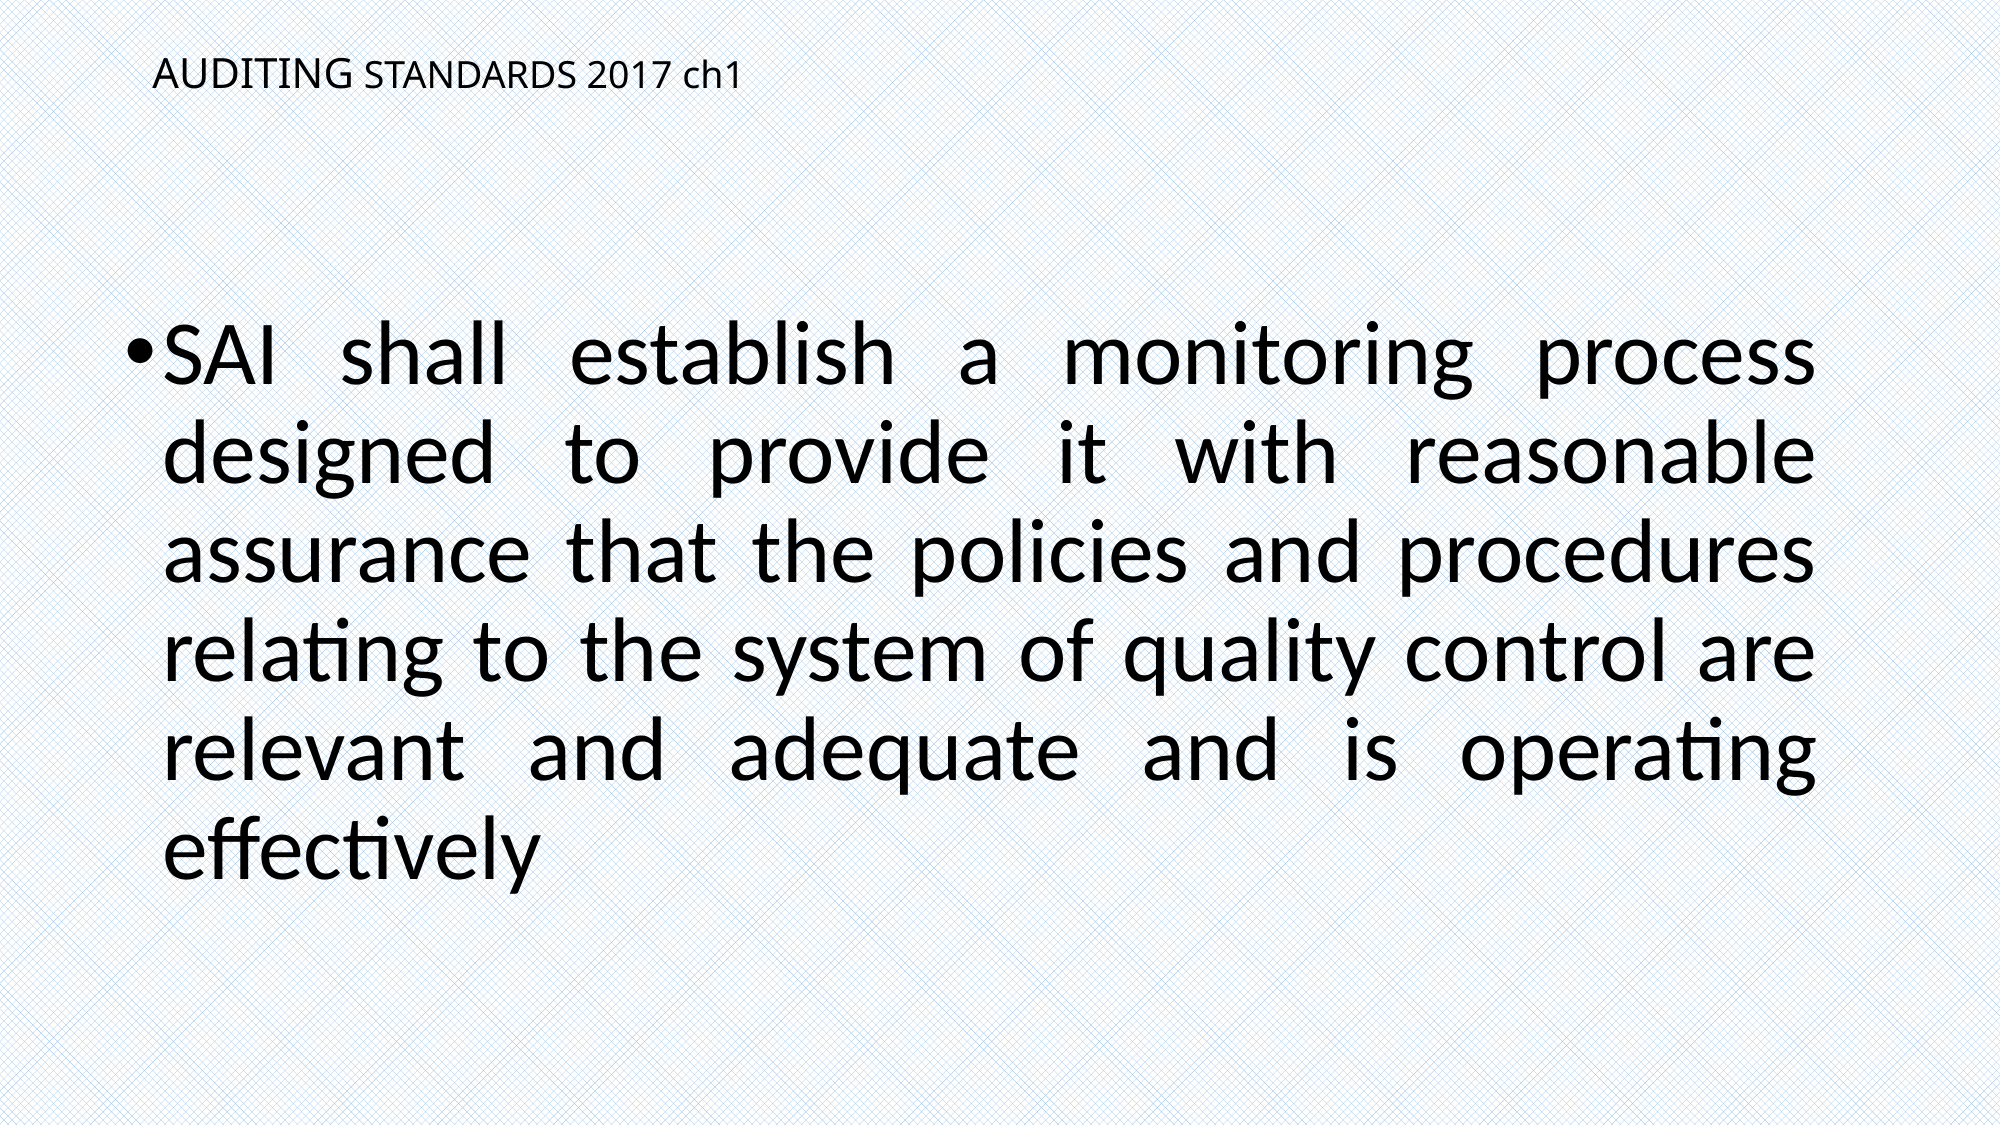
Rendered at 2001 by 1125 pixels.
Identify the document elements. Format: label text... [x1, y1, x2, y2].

list SAI shall establish a monitoring process designed to provide it with reasonable assurance that the policies and procedures relating to the system of quality control are relevant and adequate and is operating effectively [109, 297, 1835, 1004]
title AUDITING STANDARDS 2017 ch1 [137, 29, 1863, 121]
